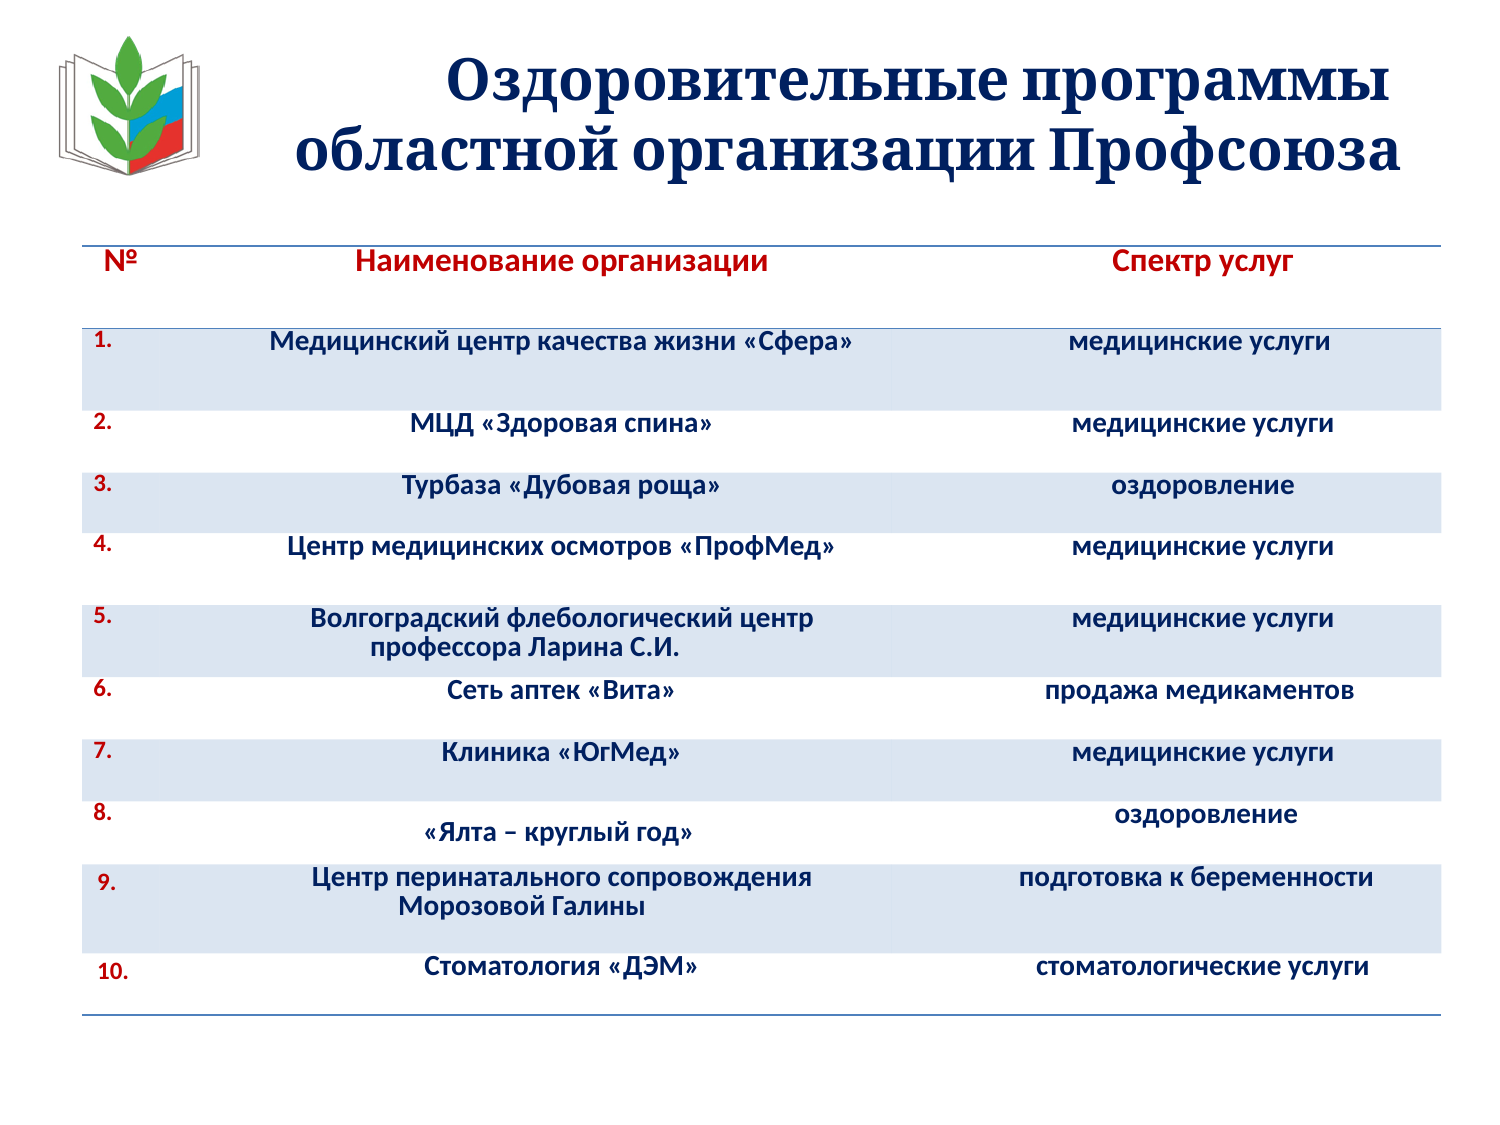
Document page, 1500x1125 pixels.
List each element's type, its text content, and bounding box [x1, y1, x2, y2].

text_box Оздоровительные программы областной организации Профсоюза [152, 35, 1418, 235]
table_cell 2. [82, 411, 160, 473]
table_cell медицинские услуги [891, 739, 1441, 801]
table_cell 6. [82, 677, 160, 739]
table_cell Волгоградский флебологический центр профессора Ларина С.И. [160, 605, 891, 677]
table_cell медицинские услуги [891, 329, 1441, 411]
table_cell 8. [82, 801, 160, 864]
table_cell 3. [82, 473, 160, 533]
table_cell Турбаза «Дубовая роща» [160, 473, 891, 533]
table_cell 9. [82, 864, 160, 953]
table_header Наименование организации [160, 247, 891, 328]
table_cell продажа медикаментов [891, 677, 1441, 739]
table_header № [82, 247, 160, 328]
table_cell 1. [82, 329, 160, 411]
table_cell Стоматология «ДЭМ» [160, 953, 891, 1014]
table_cell подготовка к беременности [891, 864, 1441, 953]
table_cell МЦД «Здоровая спина» [160, 411, 891, 473]
table_cell оздоровление [891, 801, 1441, 864]
table_cell 5. [82, 605, 160, 677]
table_cell оздоровление [891, 473, 1441, 533]
table_cell Сеть аптек «Вита» [160, 677, 891, 739]
table_cell 4. [82, 533, 160, 605]
table_cell Центр перинатального сопровождения Морозовой Галины [160, 864, 891, 953]
table_cell Клиника «ЮгМед» [160, 739, 891, 801]
table_cell медицинские услуги [891, 605, 1441, 677]
table_cell медицинские услуги [891, 411, 1441, 473]
table_header Спектр услуг [891, 247, 1441, 328]
table_cell «Ялта – круглый год» [160, 801, 891, 864]
table_cell Центр медицинских осмотров «ПрофМед» [160, 533, 891, 605]
picture [58, 34, 200, 176]
table_cell медицинские услуги [891, 533, 1441, 605]
table_cell Медицинский центр качества жизни «Сфера» [160, 329, 891, 411]
table_cell стоматологические услуги [891, 953, 1441, 1014]
table_cell 10. [82, 953, 160, 1014]
table_cell 7. [82, 739, 160, 801]
